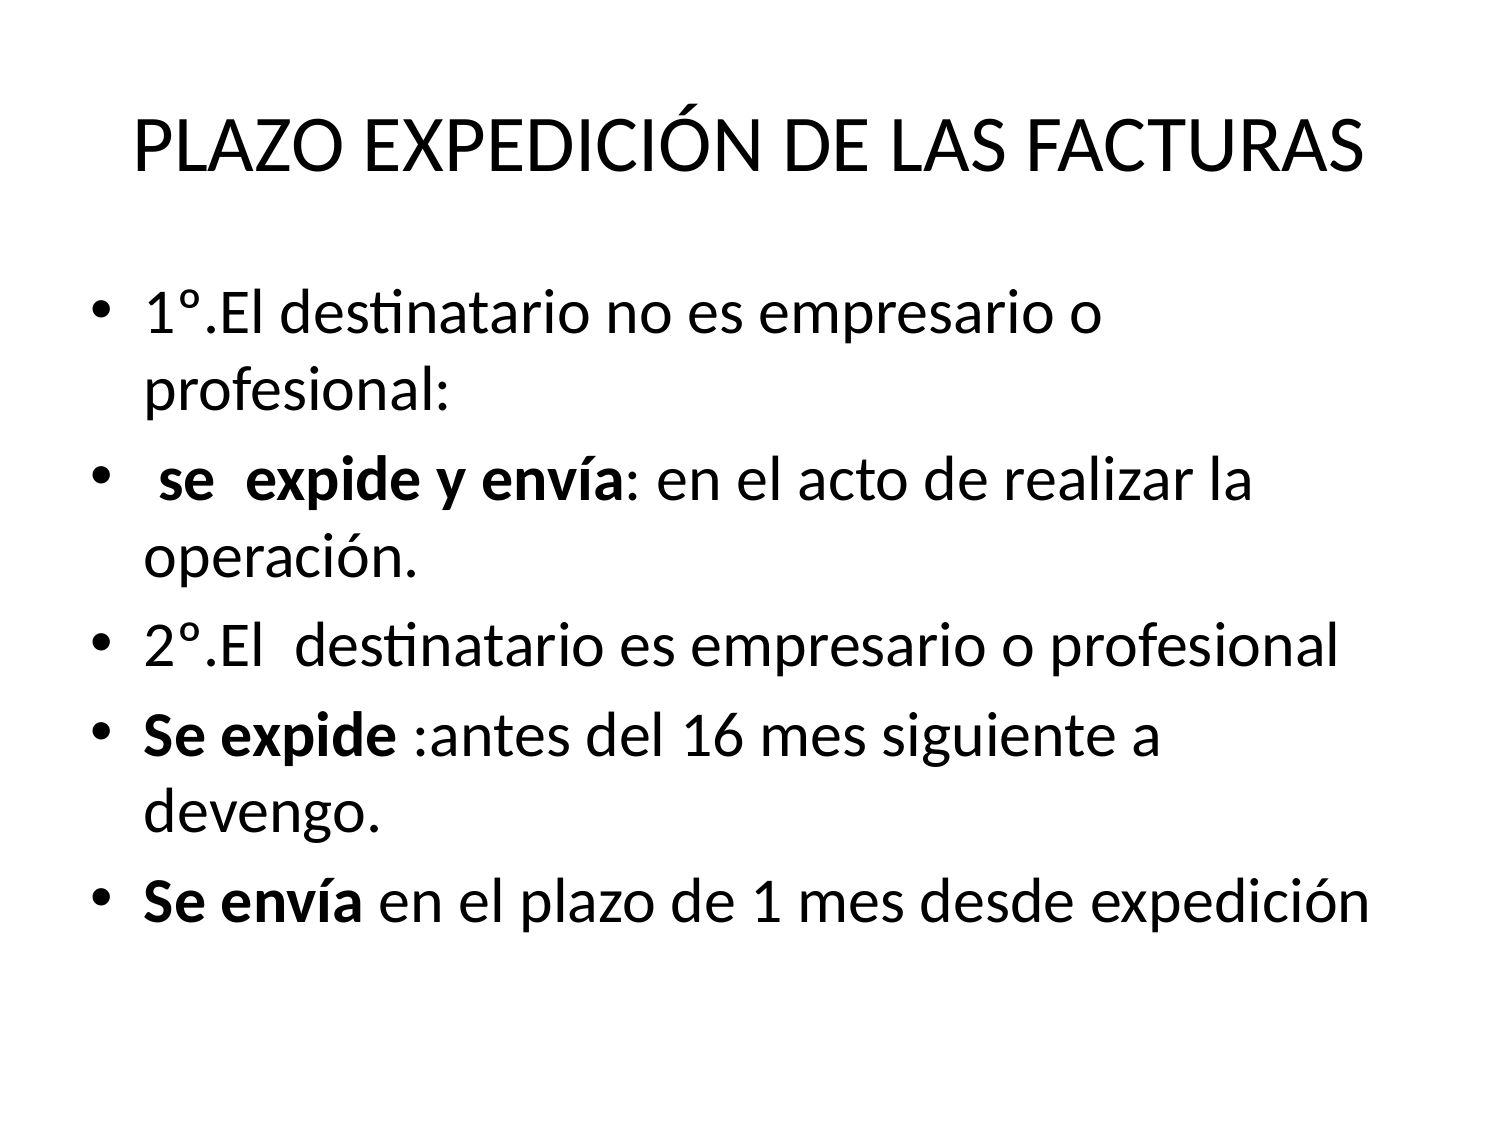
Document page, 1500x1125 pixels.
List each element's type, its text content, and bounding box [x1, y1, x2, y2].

list 1º.El destinatario no es empresario o profesional: se expide y envía: en el acto de realizar la operación. 2º.El destinatario es empresario o profesional Se expide :antes del 16 mes siguiente a devengo. Se envía en el plazo de 1 mes desde expedición [75, 262, 1425, 1005]
title PLAZO EXPEDICIÓN DE LAS FACTURAS [75, 45, 1425, 233]
